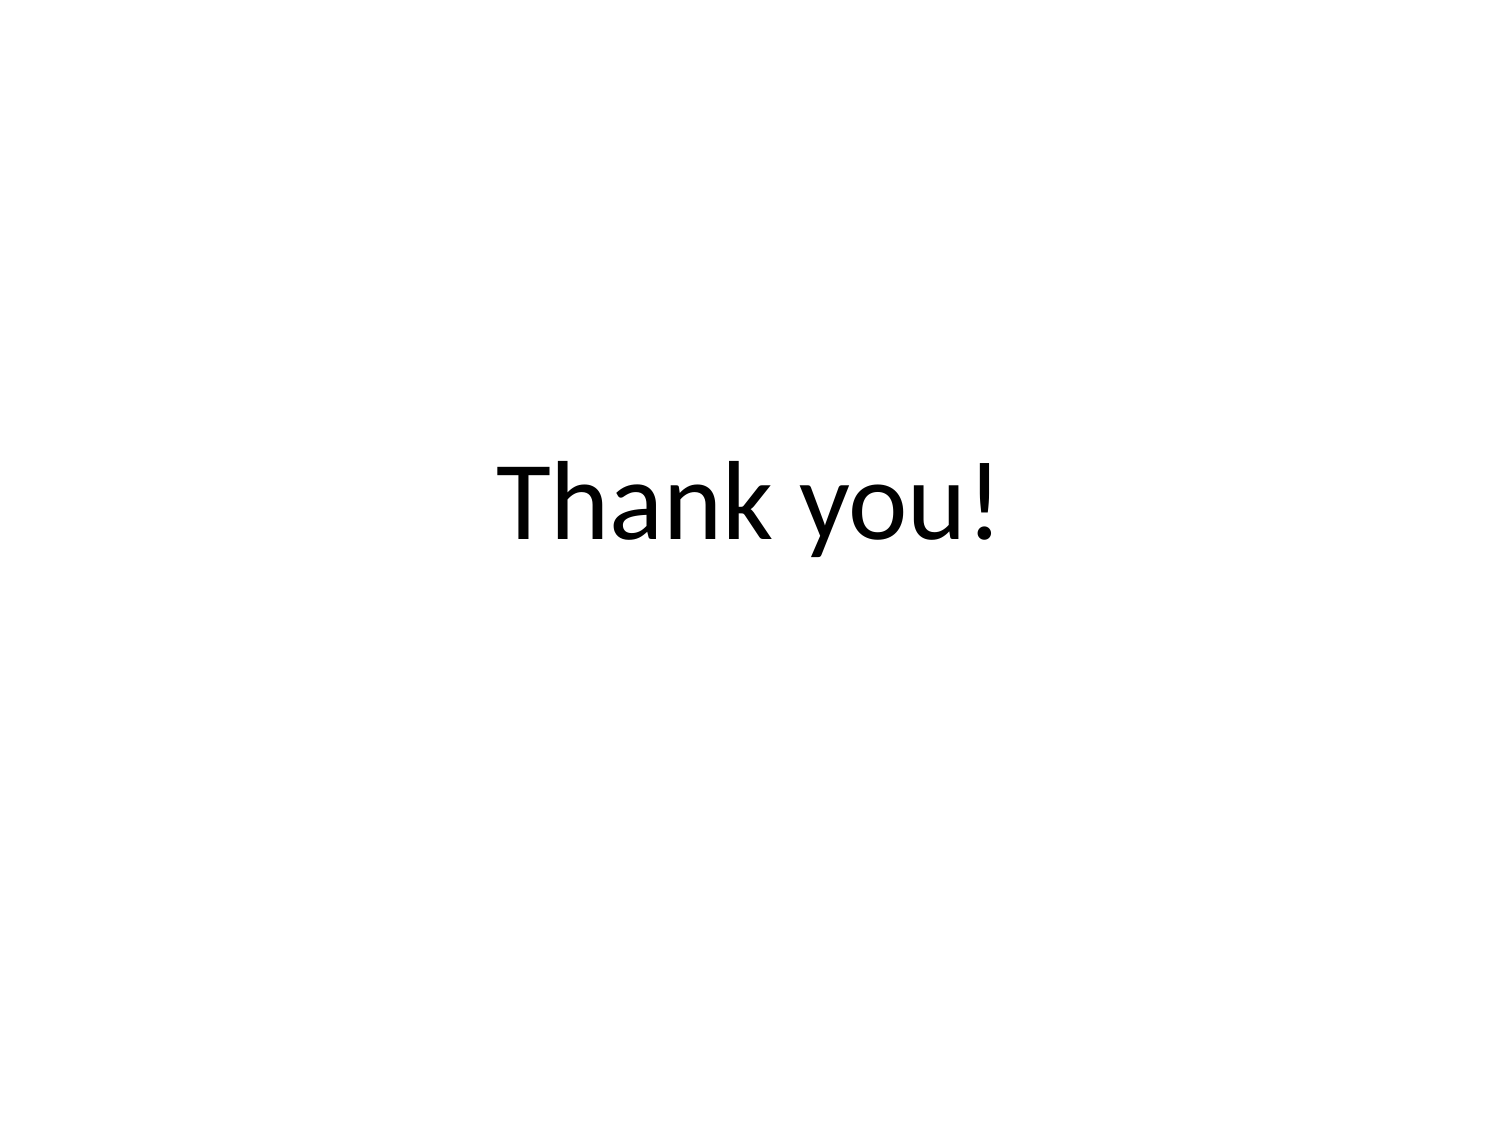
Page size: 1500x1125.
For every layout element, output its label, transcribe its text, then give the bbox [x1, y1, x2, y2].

list Thank you! [75, 262, 1425, 1005]
